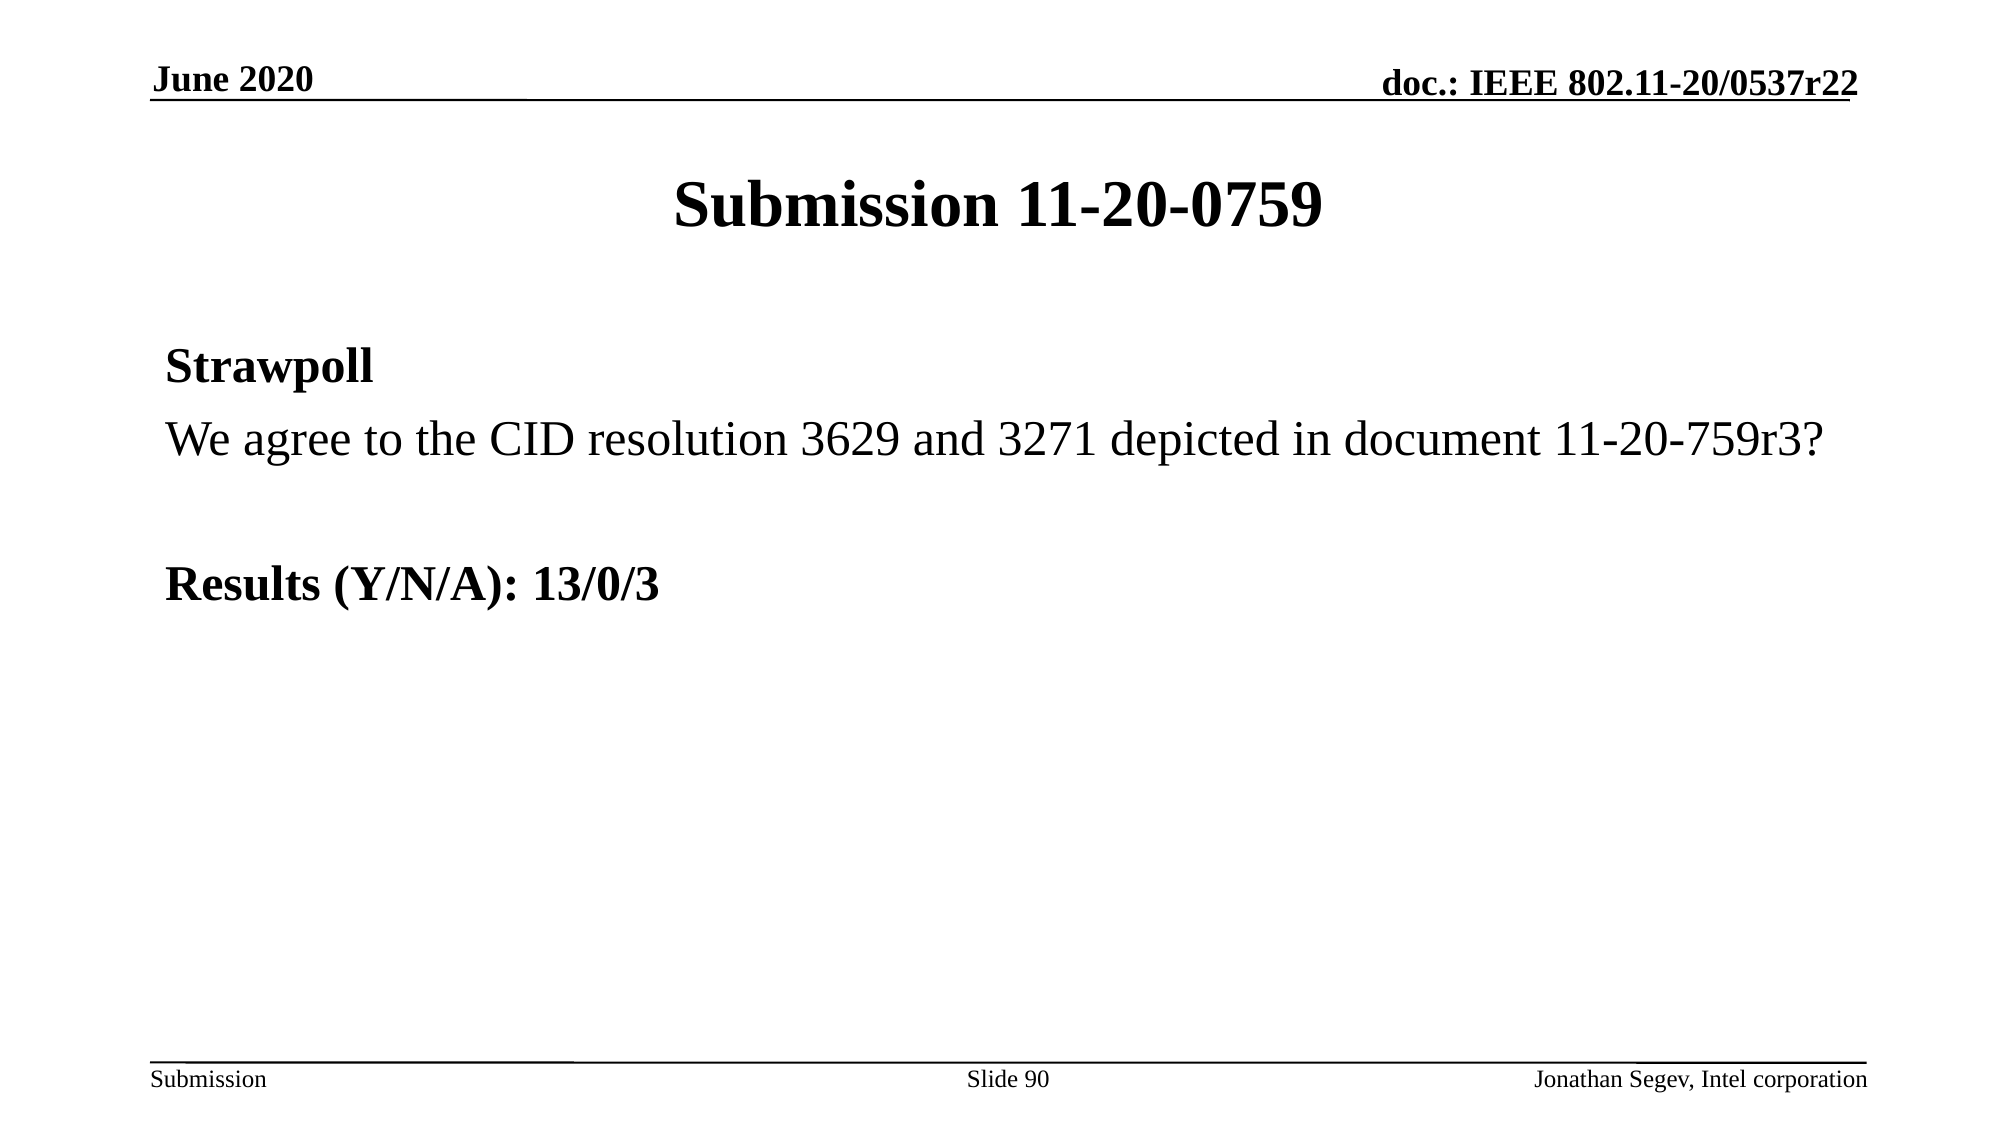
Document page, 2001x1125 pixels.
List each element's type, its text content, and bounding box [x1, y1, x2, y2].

slide_number Slide 90 [950, 1061, 1067, 1123]
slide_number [152, 54, 563, 100]
list Strawpoll We agree to the CID resolution 3629 and 3271 depicted in document 11-20-759r3? Results (Y/N/A): 13/0/3 [149, 324, 1850, 1000]
footer Jonathan Segev, Intel corporation [1171, 1061, 1869, 1093]
title Submission 11-20-0759 [149, 112, 1850, 288]
